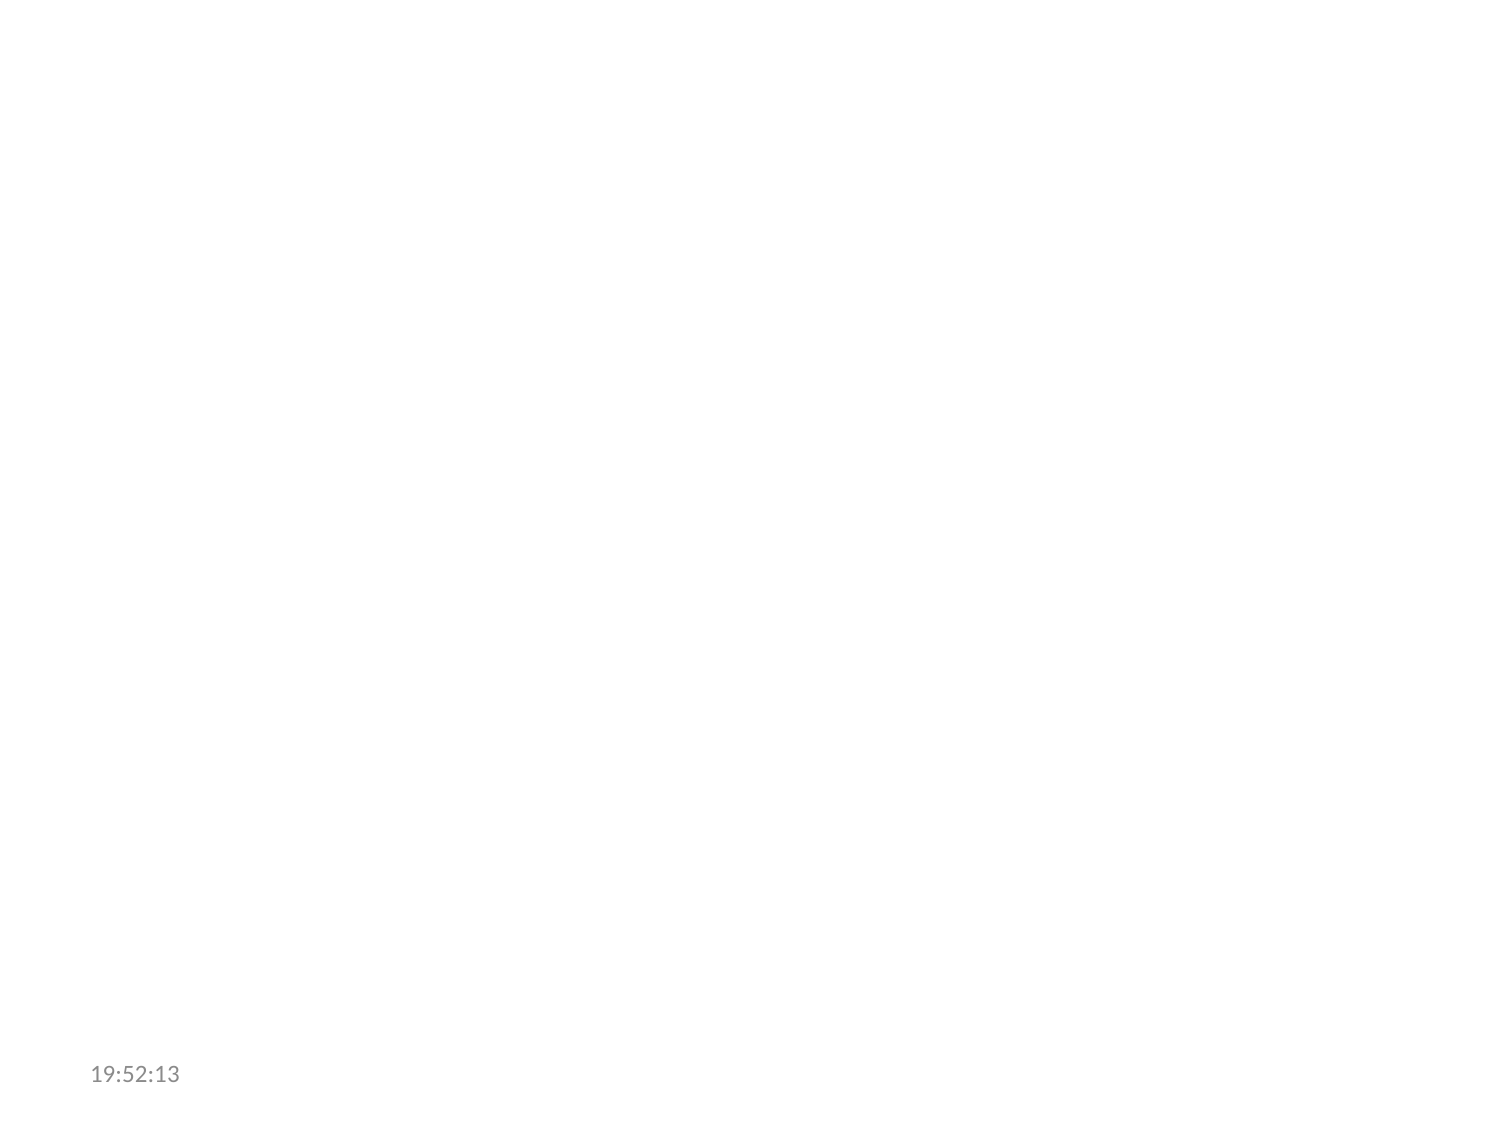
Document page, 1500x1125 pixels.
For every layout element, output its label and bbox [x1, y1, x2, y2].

slide_number [75, 1042, 425, 1103]
